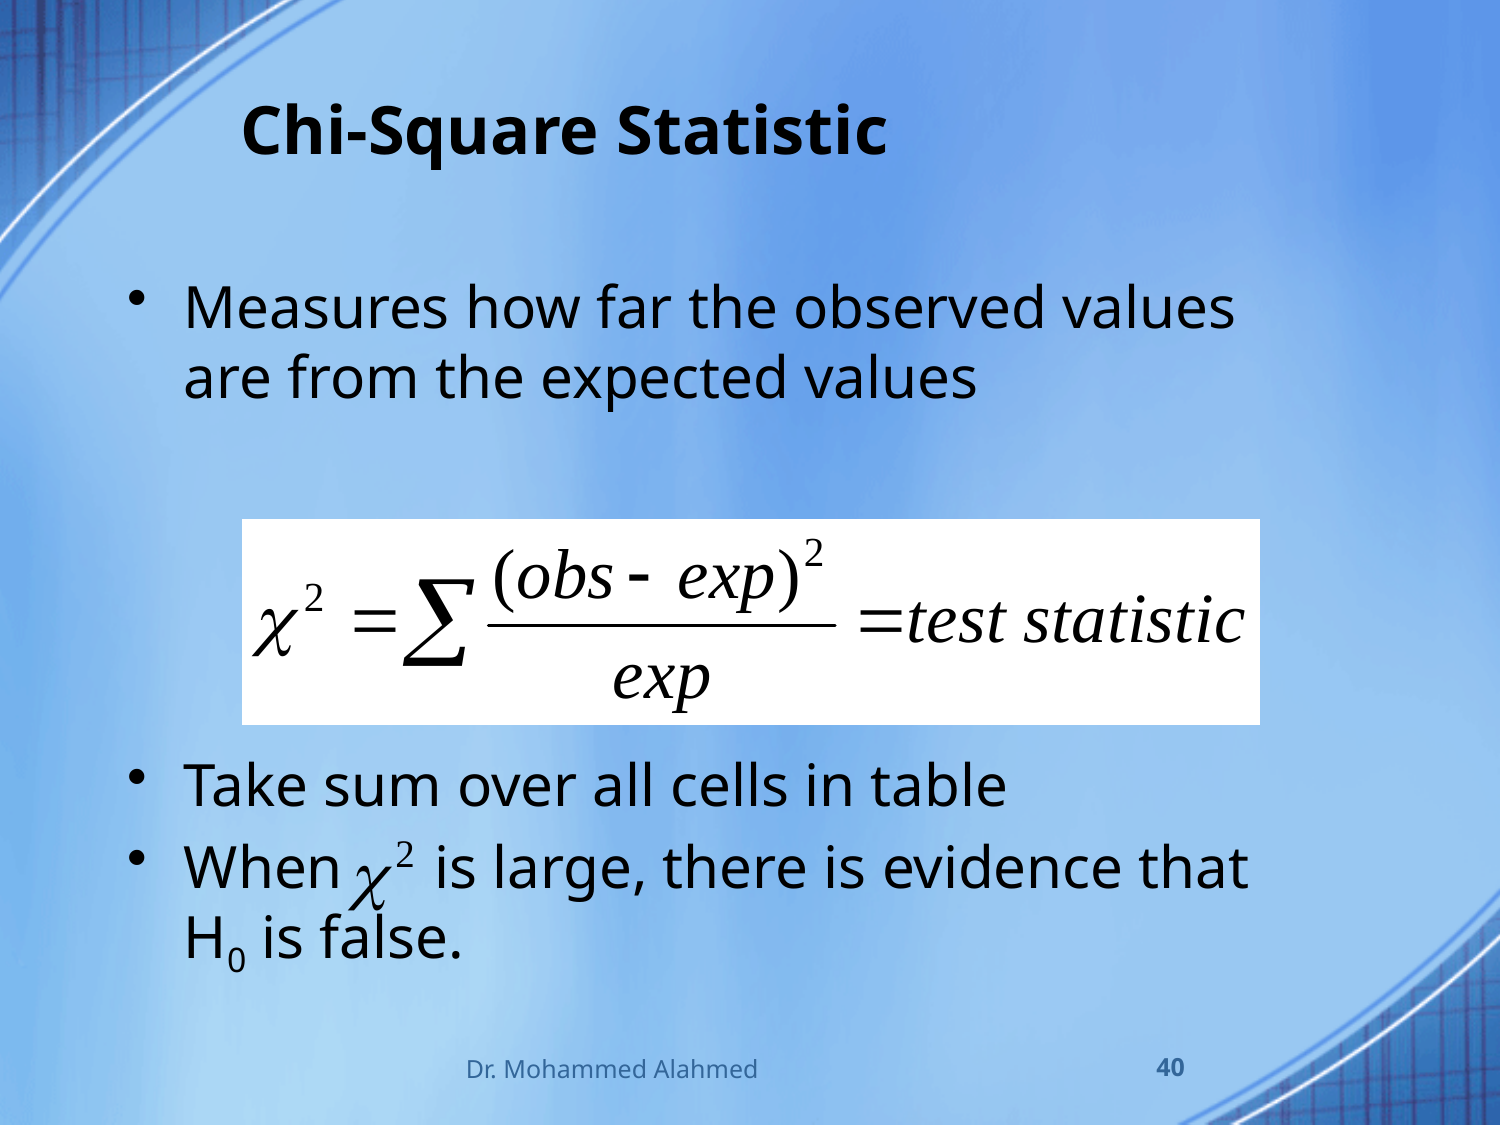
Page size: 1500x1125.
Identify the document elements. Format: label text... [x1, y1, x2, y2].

list Measures how far the observed values are from the expected values Take sum over all cells in table When is large, there is evidence that H0 is false. [112, 262, 1301, 1013]
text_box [241, 518, 1261, 726]
picture [0, 0, 1500, 1125]
footer Dr. Mohammed Alahmed [374, 1037, 851, 1100]
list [337, 824, 427, 926]
title Chi-Square Statistic [224, 99, 1388, 176]
slide_number 40 [887, 1037, 1201, 1100]
